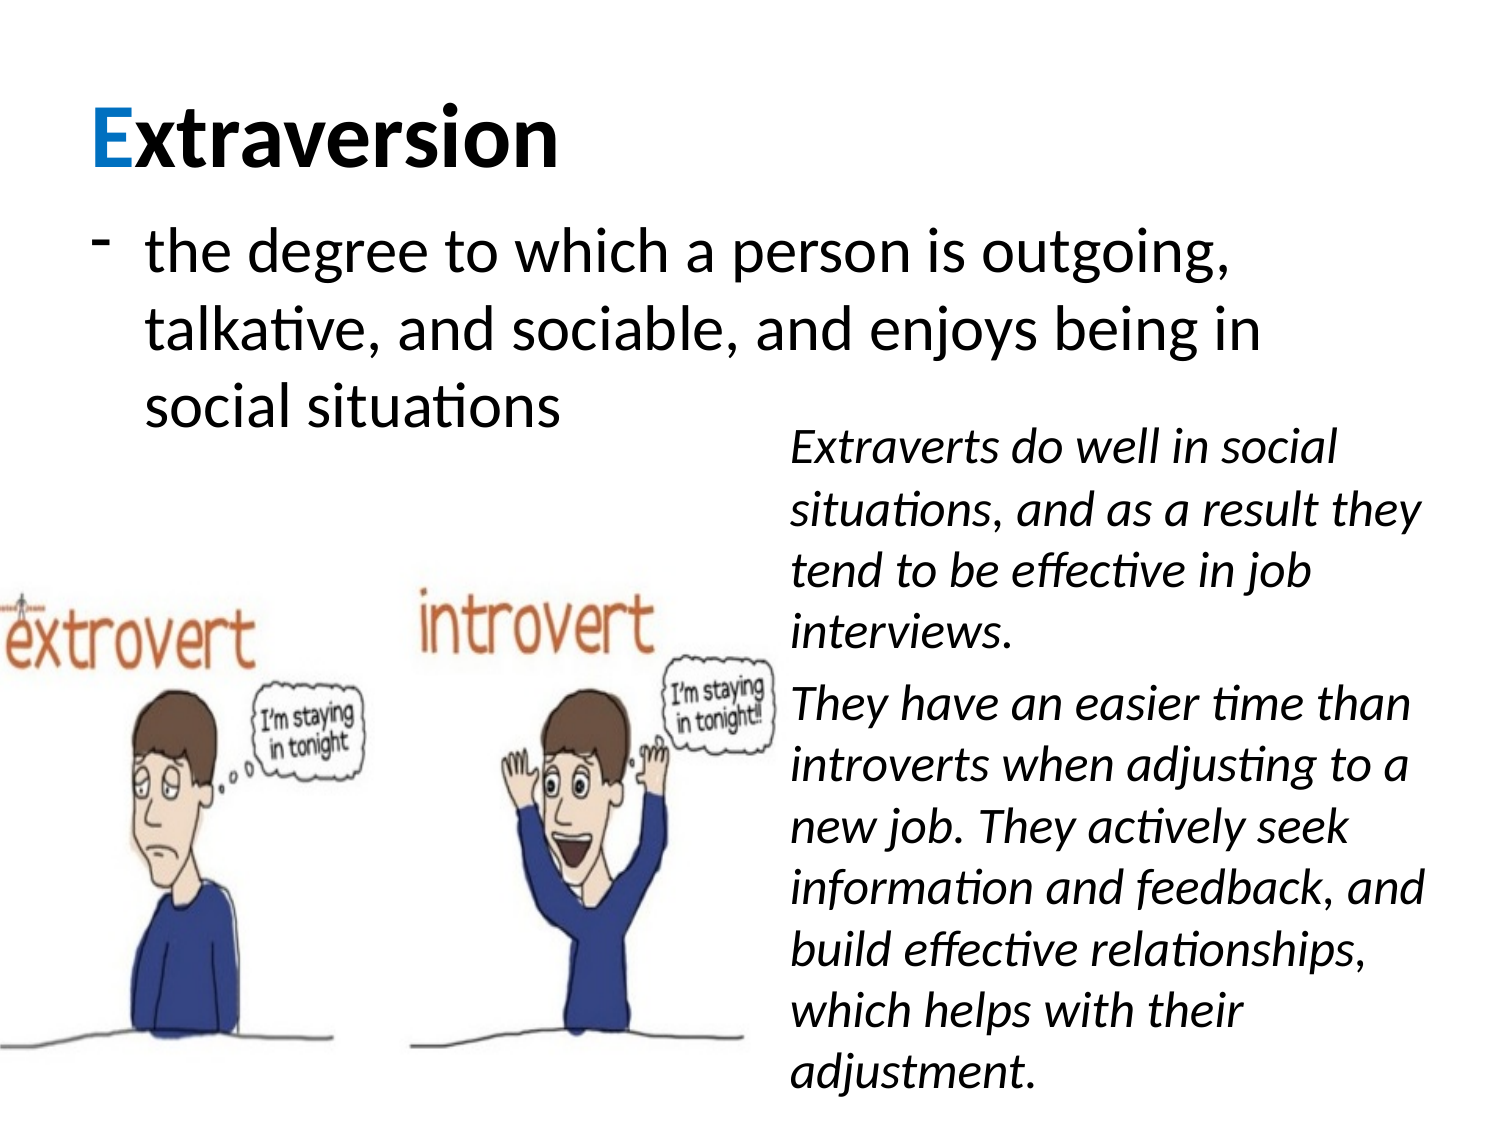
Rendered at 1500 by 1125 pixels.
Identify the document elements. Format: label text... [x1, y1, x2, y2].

title Extraversion [75, 37, 1425, 200]
picture [0, 537, 854, 1125]
list the degree to which a person is outgoing, talkative, and sociable, and enjoys being in social situations [75, 200, 1425, 535]
text_box Extraverts do well in social situations, and as a result they tend to be effective in job interviews. They have an easier time than introverts when adjusting to a new job. They actively seek information and feedback, and build effective relationships, which helps with their adjustment. [725, 337, 1500, 1125]
